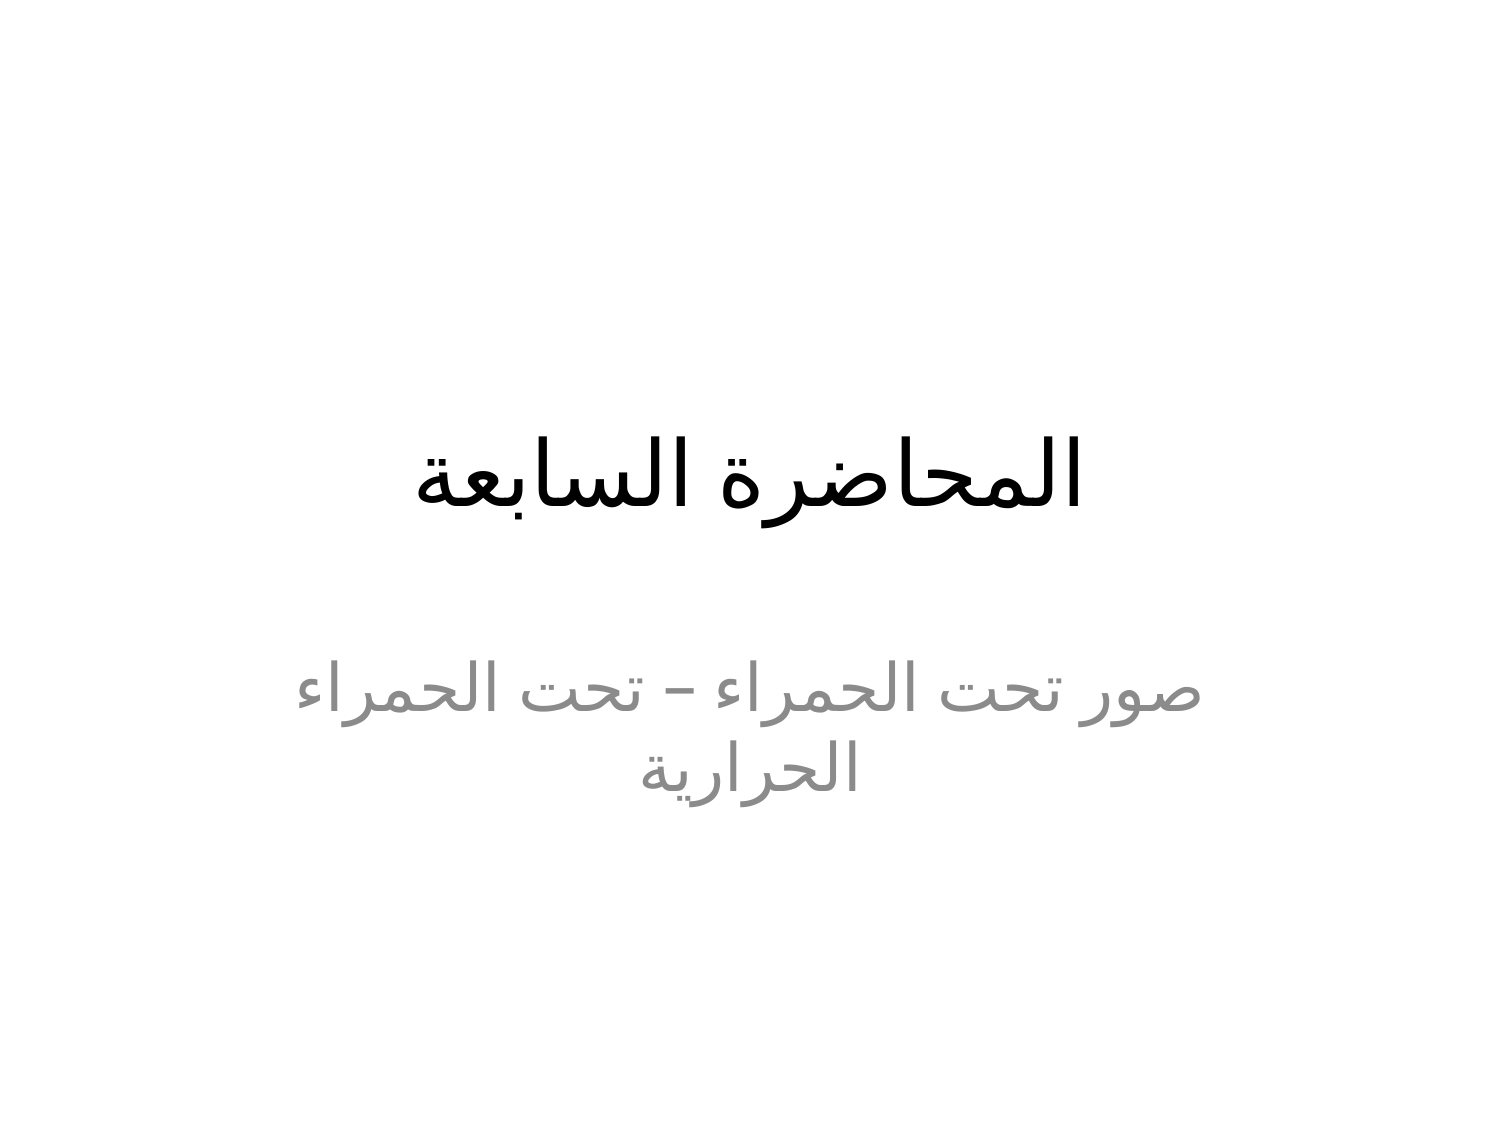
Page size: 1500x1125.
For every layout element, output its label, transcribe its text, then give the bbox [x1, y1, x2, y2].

subtitle صور تحت الحمراء – تحت الحمراء الحرارية [225, 637, 1275, 925]
title المحاضرة السابعة [112, 349, 1388, 591]
